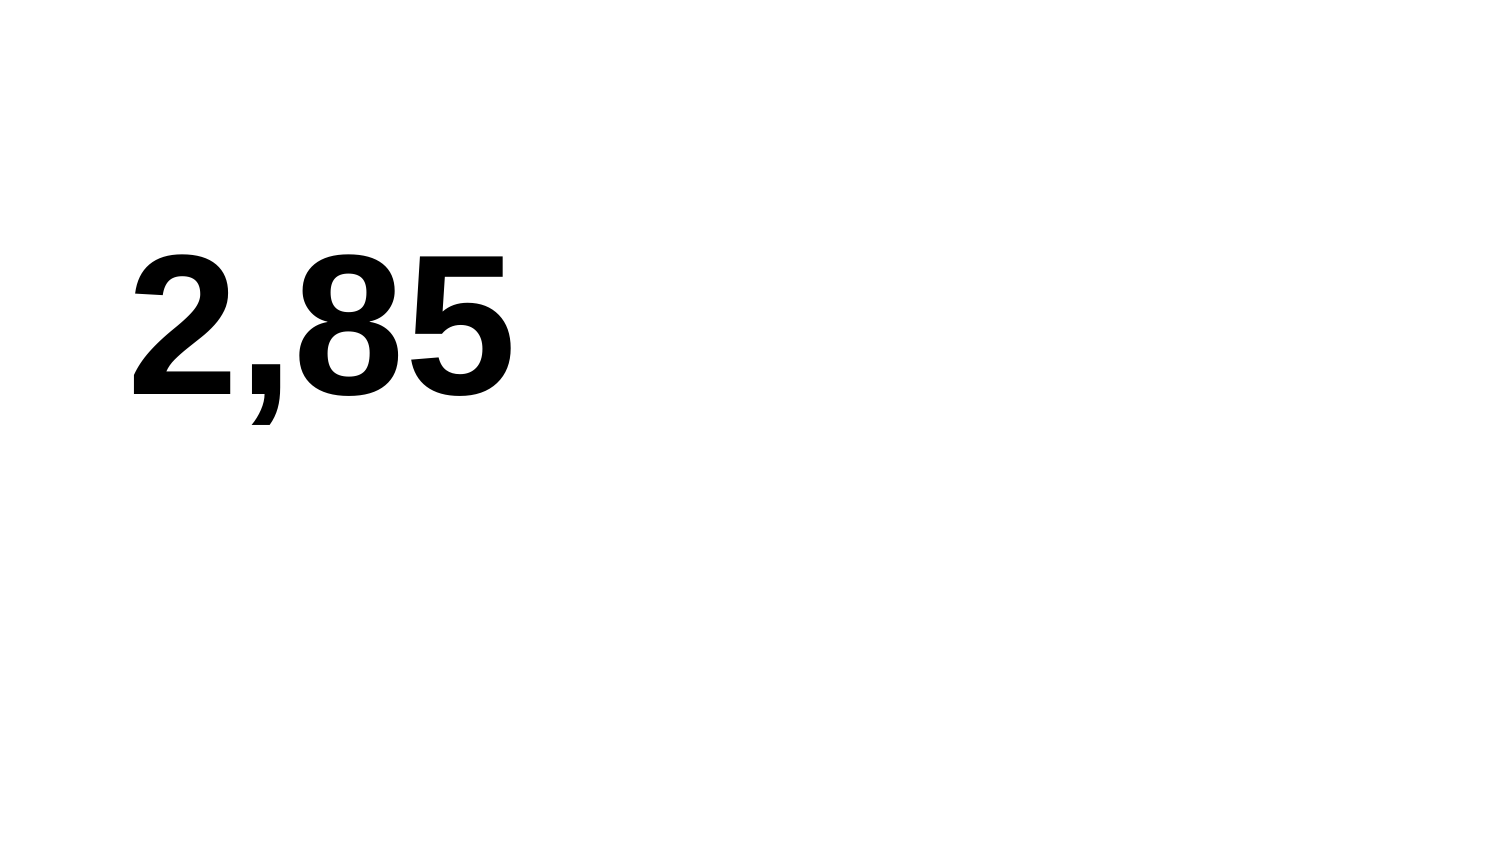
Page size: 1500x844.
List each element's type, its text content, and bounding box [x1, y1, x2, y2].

text_box 2,85 [112, 259, 1388, 450]
